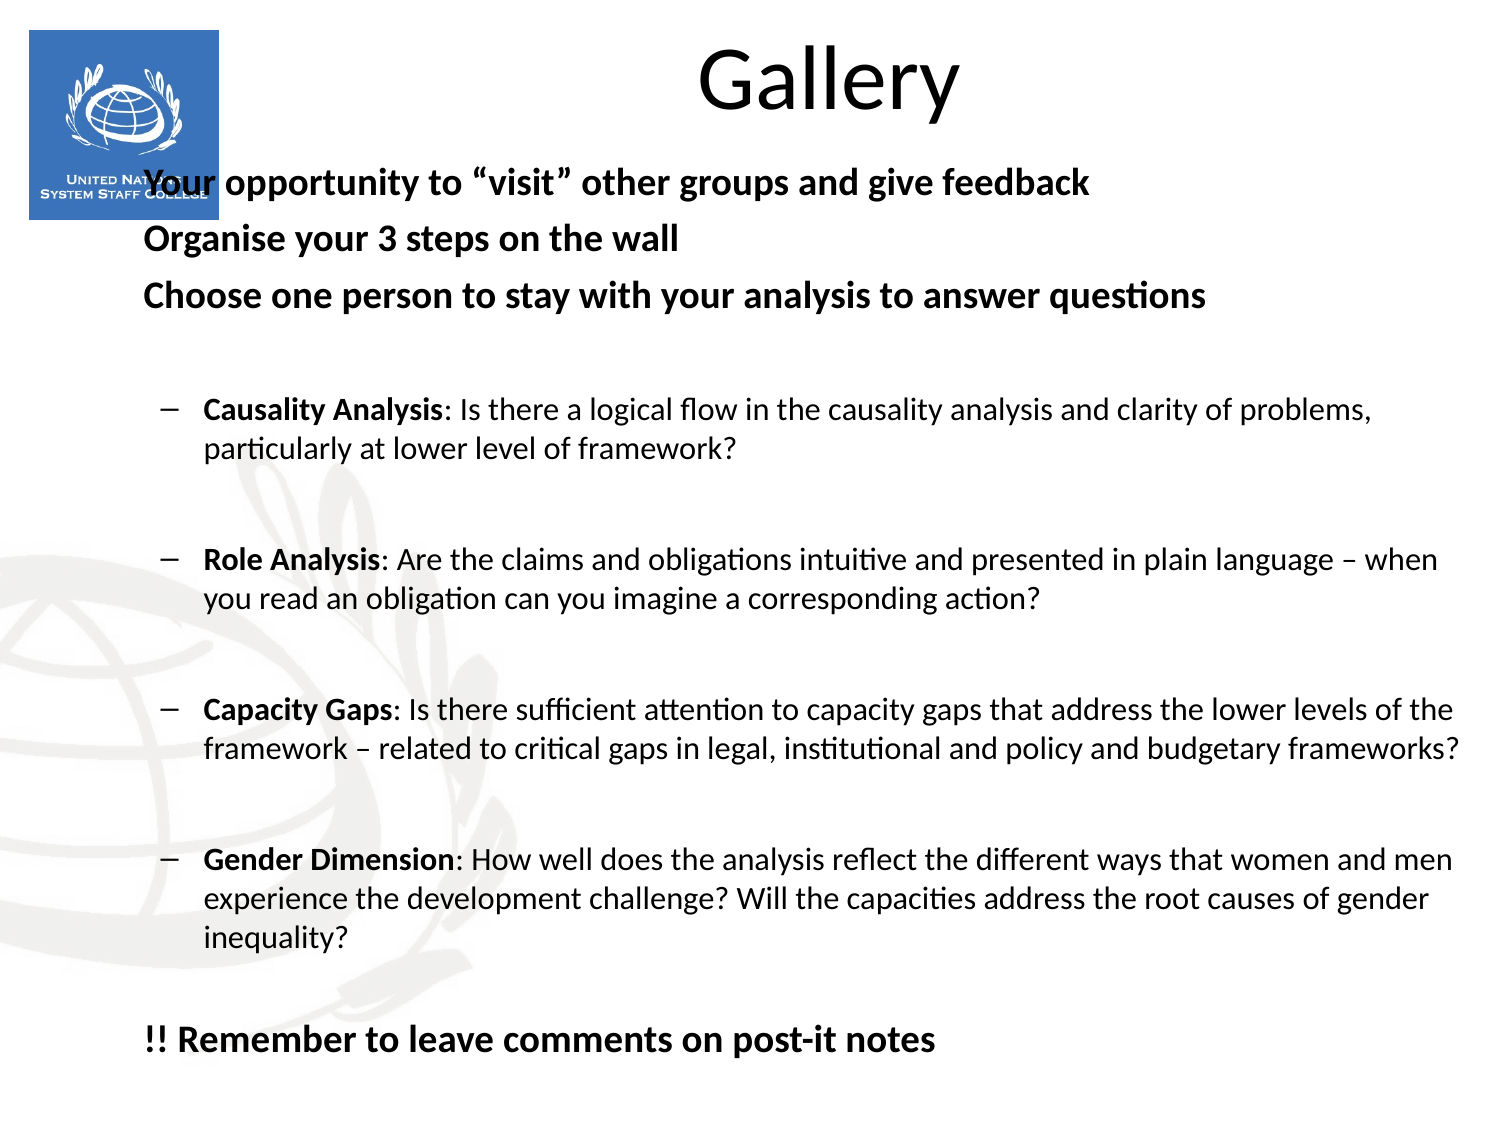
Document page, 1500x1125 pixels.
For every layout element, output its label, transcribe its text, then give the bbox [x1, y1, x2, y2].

list Your opportunity to “visit” other groups and give feedback Organise your 3 steps on the wall Choose one person to stay with your analysis to answer questions Causality Analysis: Is there a logical flow in the causality analysis and clarity of problems, particularly at lower level of framework? Role Analysis: Are the claims and obligations intuitive and presented in plain language – when you read an obligation can you imagine a corresponding action? Capacity Gaps: Is there sufficient attention to capacity gaps that address the lower levels of the framework – related to critical gaps in legal, institutional and policy and budgetary frameworks? Gender Dimension: How well does the analysis reflect the different ways that women and men experience the development challenge? Will the capacities address the root causes of gender inequality? !! Remember to leave comments on post-it notes [76, 148, 1495, 1095]
picture [29, 30, 159, 220]
title Gallery [159, 0, 1500, 150]
